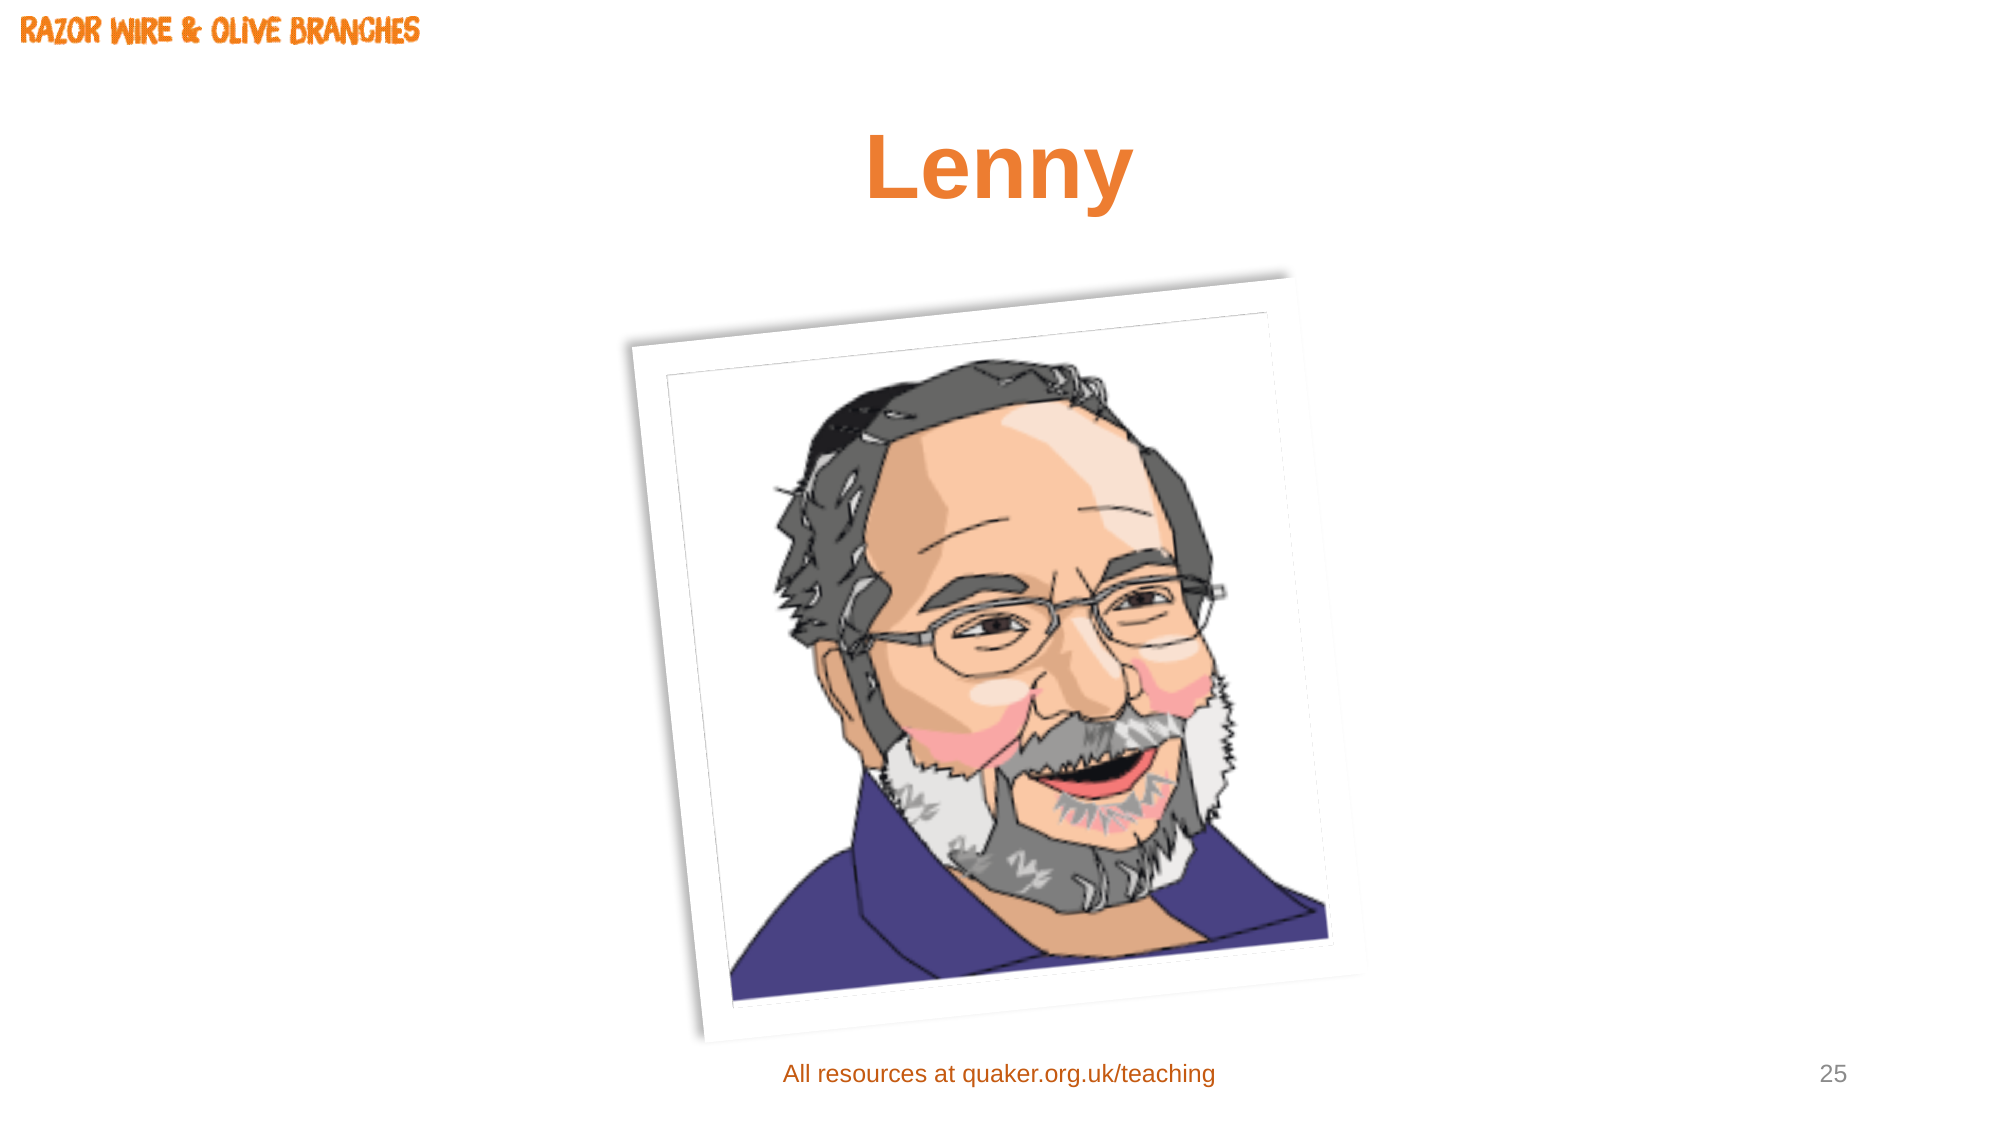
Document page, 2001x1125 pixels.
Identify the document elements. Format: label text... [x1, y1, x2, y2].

footer All resources at quaker.org.uk/teaching [662, 1042, 1338, 1103]
title Lenny [137, 59, 1863, 278]
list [697, 341, 1303, 979]
slide_number 25 [1412, 1042, 1863, 1103]
